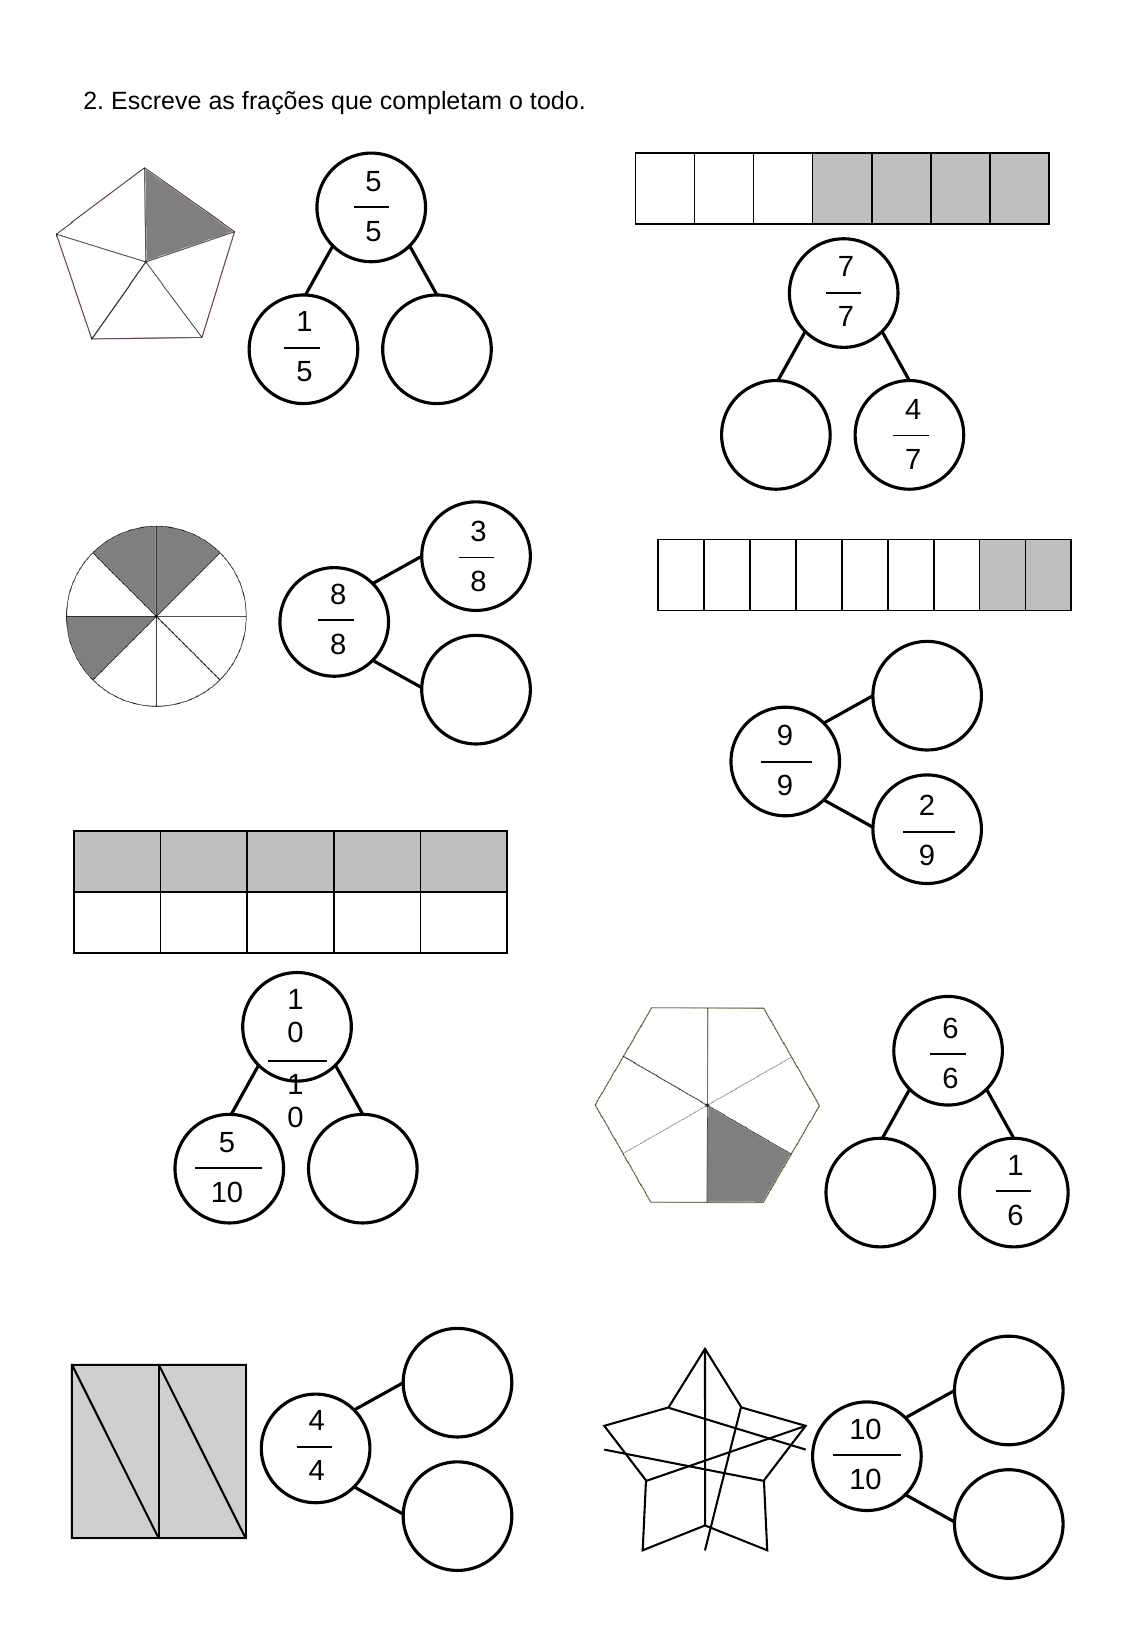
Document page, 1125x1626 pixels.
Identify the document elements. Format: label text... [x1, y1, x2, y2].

table_cell [248, 893, 333, 952]
picture [56, 161, 235, 346]
table_header [843, 540, 887, 610]
table_header [421, 832, 506, 891]
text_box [825, 996, 1069, 1247]
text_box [174, 972, 418, 1223]
table_header [991, 154, 1048, 223]
table_header [751, 540, 795, 610]
picture [590, 999, 822, 1218]
table_header [75, 832, 160, 891]
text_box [71, 1364, 246, 1539]
table_header [659, 540, 703, 610]
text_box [735, 637, 978, 888]
table_header [935, 540, 979, 610]
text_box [265, 1324, 508, 1575]
table_header [873, 154, 930, 223]
table_header [980, 540, 1025, 610]
table_header [636, 154, 694, 223]
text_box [721, 238, 964, 490]
table_cell [161, 893, 246, 952]
table_header [335, 832, 420, 891]
table_header [695, 154, 753, 223]
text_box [249, 153, 492, 404]
table_header [889, 540, 933, 610]
table_header [705, 540, 749, 610]
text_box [604, 1348, 806, 1551]
table_header [161, 832, 246, 891]
table_header [813, 154, 871, 223]
table_cell [75, 893, 160, 952]
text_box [816, 1332, 1059, 1583]
table_header [797, 540, 841, 610]
table_header [754, 154, 812, 223]
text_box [284, 497, 527, 749]
table_cell [421, 893, 506, 952]
picture [62, 520, 247, 715]
table_header [248, 832, 333, 891]
text_box 2. Escreve as frações que completam o todo. [68, 76, 1043, 122]
table_header [932, 154, 989, 223]
table_cell [335, 893, 420, 952]
table_header [1026, 540, 1070, 610]
